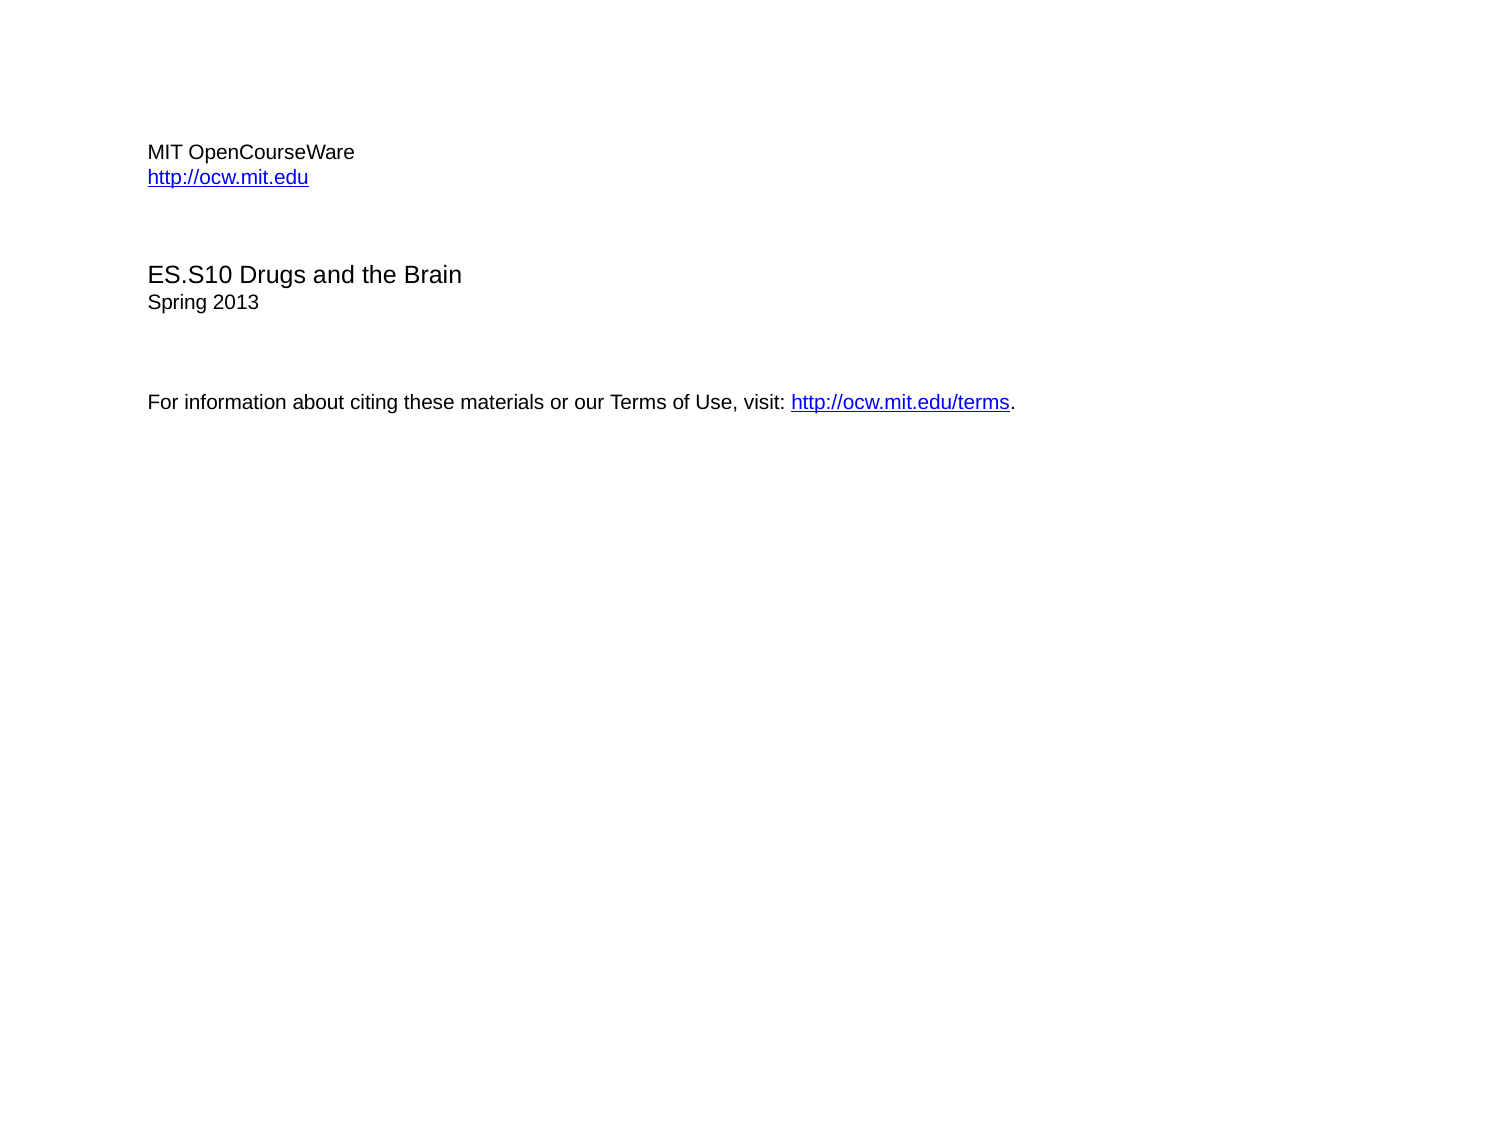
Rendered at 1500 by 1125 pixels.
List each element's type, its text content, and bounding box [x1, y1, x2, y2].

text_box MIT OpenCourseWare http://ocw.mit.edu ES.S10 Drugs and the Brain Spring 2013 For information about citing these materials or our Terms of Use, visit: http://ocw.mit.edu/terms. [132, 131, 1132, 466]
